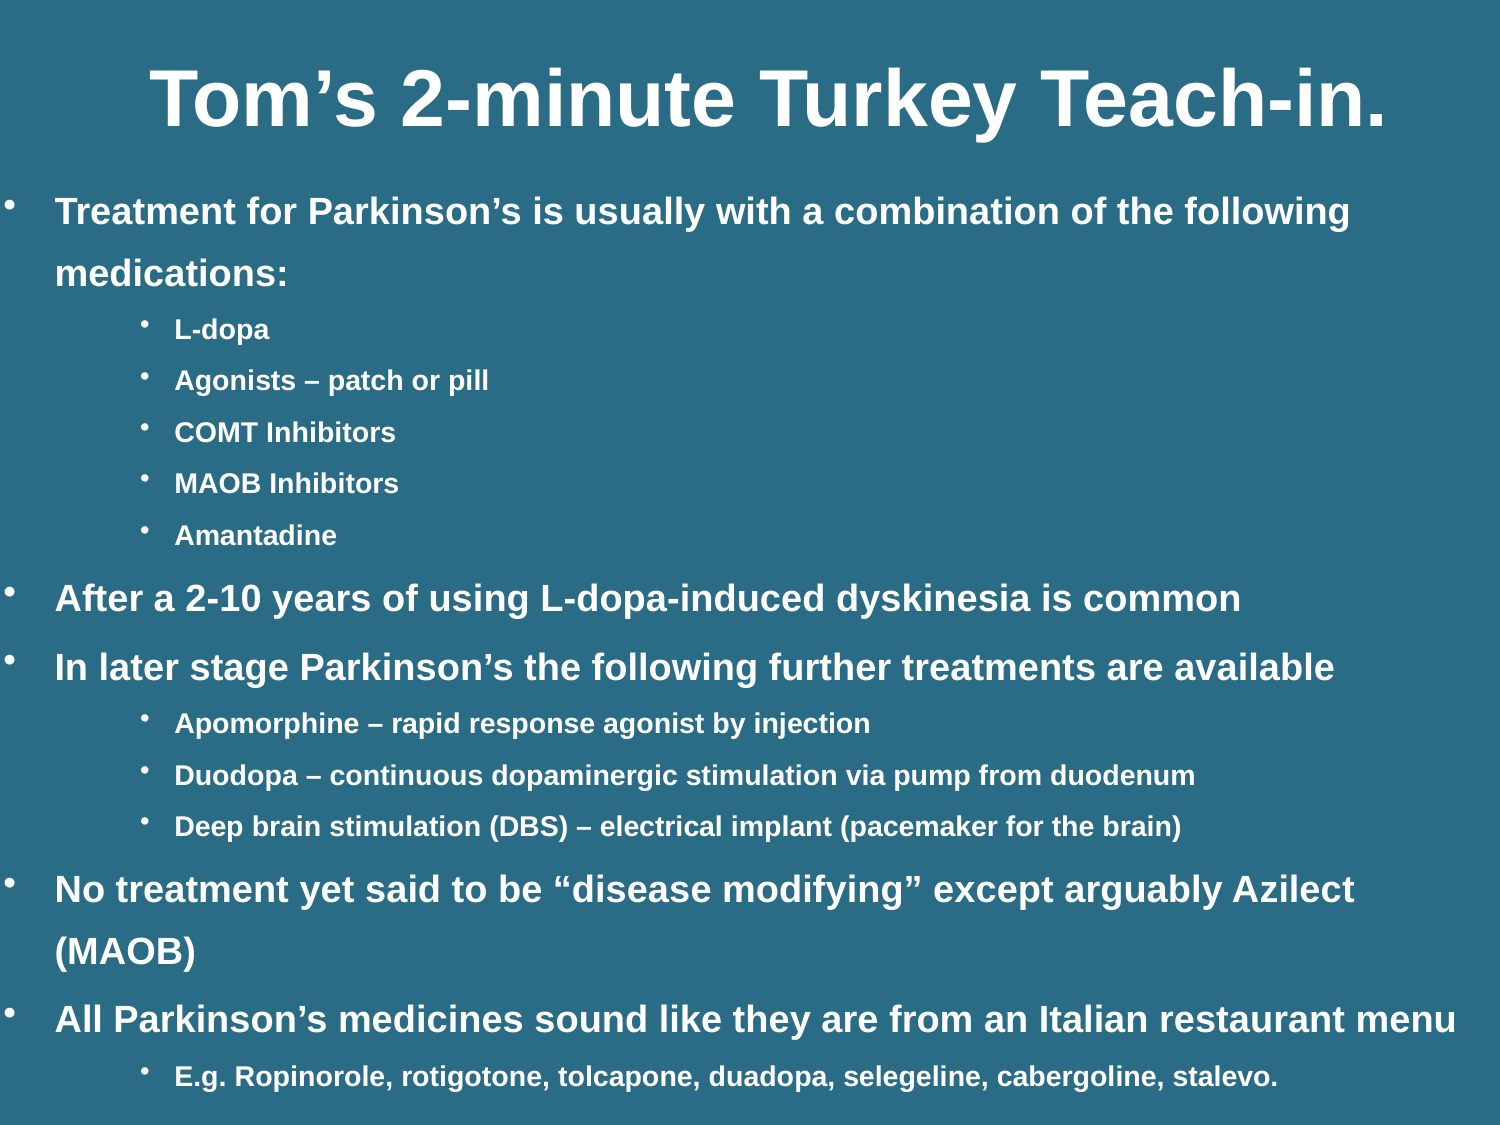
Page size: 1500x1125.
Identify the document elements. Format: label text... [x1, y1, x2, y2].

list Treatment for Parkinson’s is usually with a combination of the following medications: L-dopa Agonists – patch or pill COMT Inhibitors MAOB Inhibitors Amantadine After a 2-10 years of using L-dopa-induced dyskinesia is common In later stage Parkinson’s the following further treatments are available Apomorphine – rapid response agonist by injection Duodopa – continuous dopaminergic stimulation via pump from duodenum Deep brain stimulation (DBS) – electrical implant (pacemaker for the brain) No treatment yet said to be “disease modifying” except arguably Azilect (MAOB) All Parkinson’s medicines sound like they are from an Italian restaurant menu E.g. Ropinorole, rotigotone, tolcapone, duadopa, selegeline, cabergoline, stalevo. [0, 163, 1500, 1125]
title Tom’s 2-minute Turkey Teach-in. [74, 0, 1466, 163]
